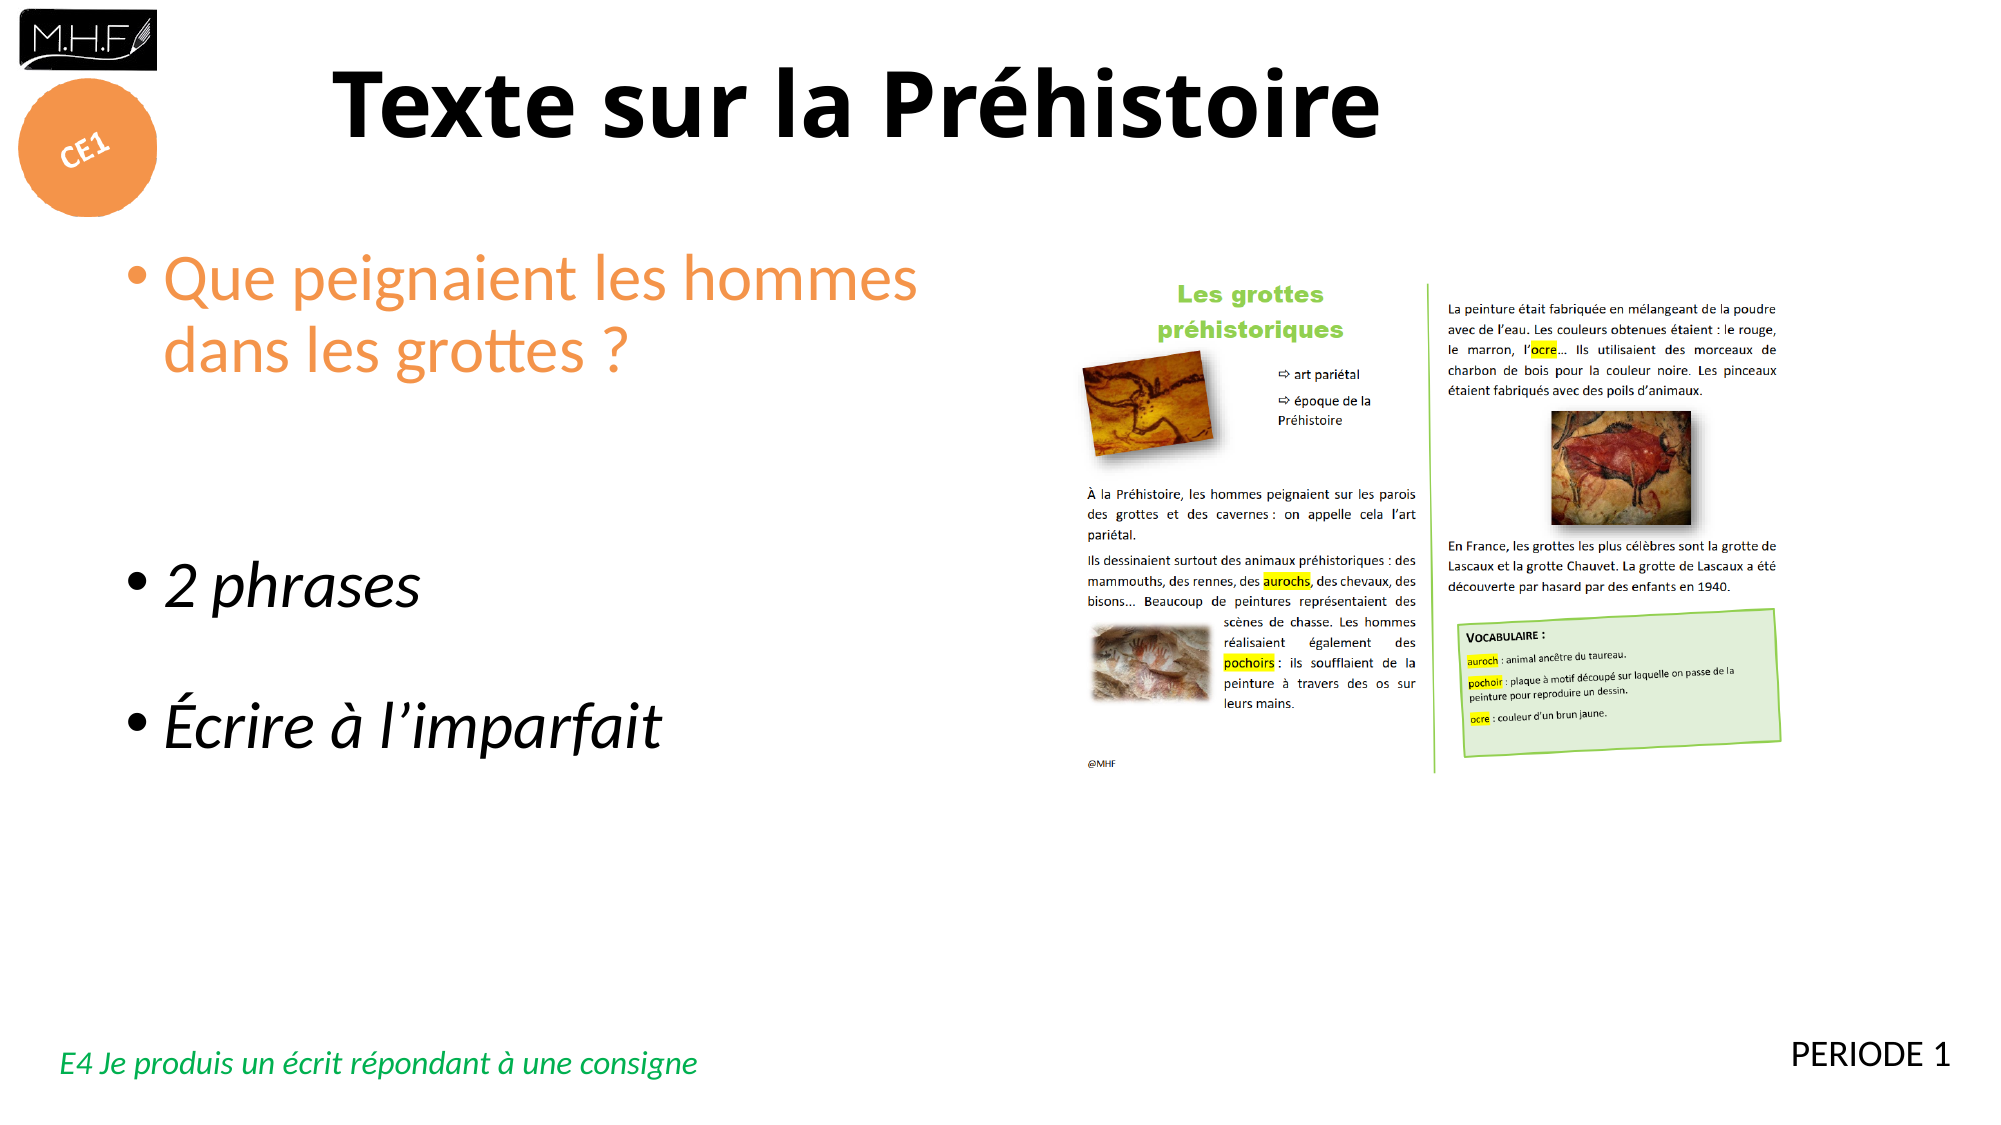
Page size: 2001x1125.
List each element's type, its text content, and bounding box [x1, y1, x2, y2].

text_box E4 Je produis un écrit répondant à une consigne [44, 1038, 1346, 1092]
text_box Que peignaient les hommes dans les grottes ? 2 phrases Écrire à l’imparfait [110, 235, 1028, 1026]
text_box PERIODE 1 [1362, 1021, 1967, 1082]
picture [16, 7, 157, 74]
title Texte sur la Préhistoire [316, 0, 1863, 218]
picture [18, 78, 157, 218]
picture [1060, 269, 1795, 790]
